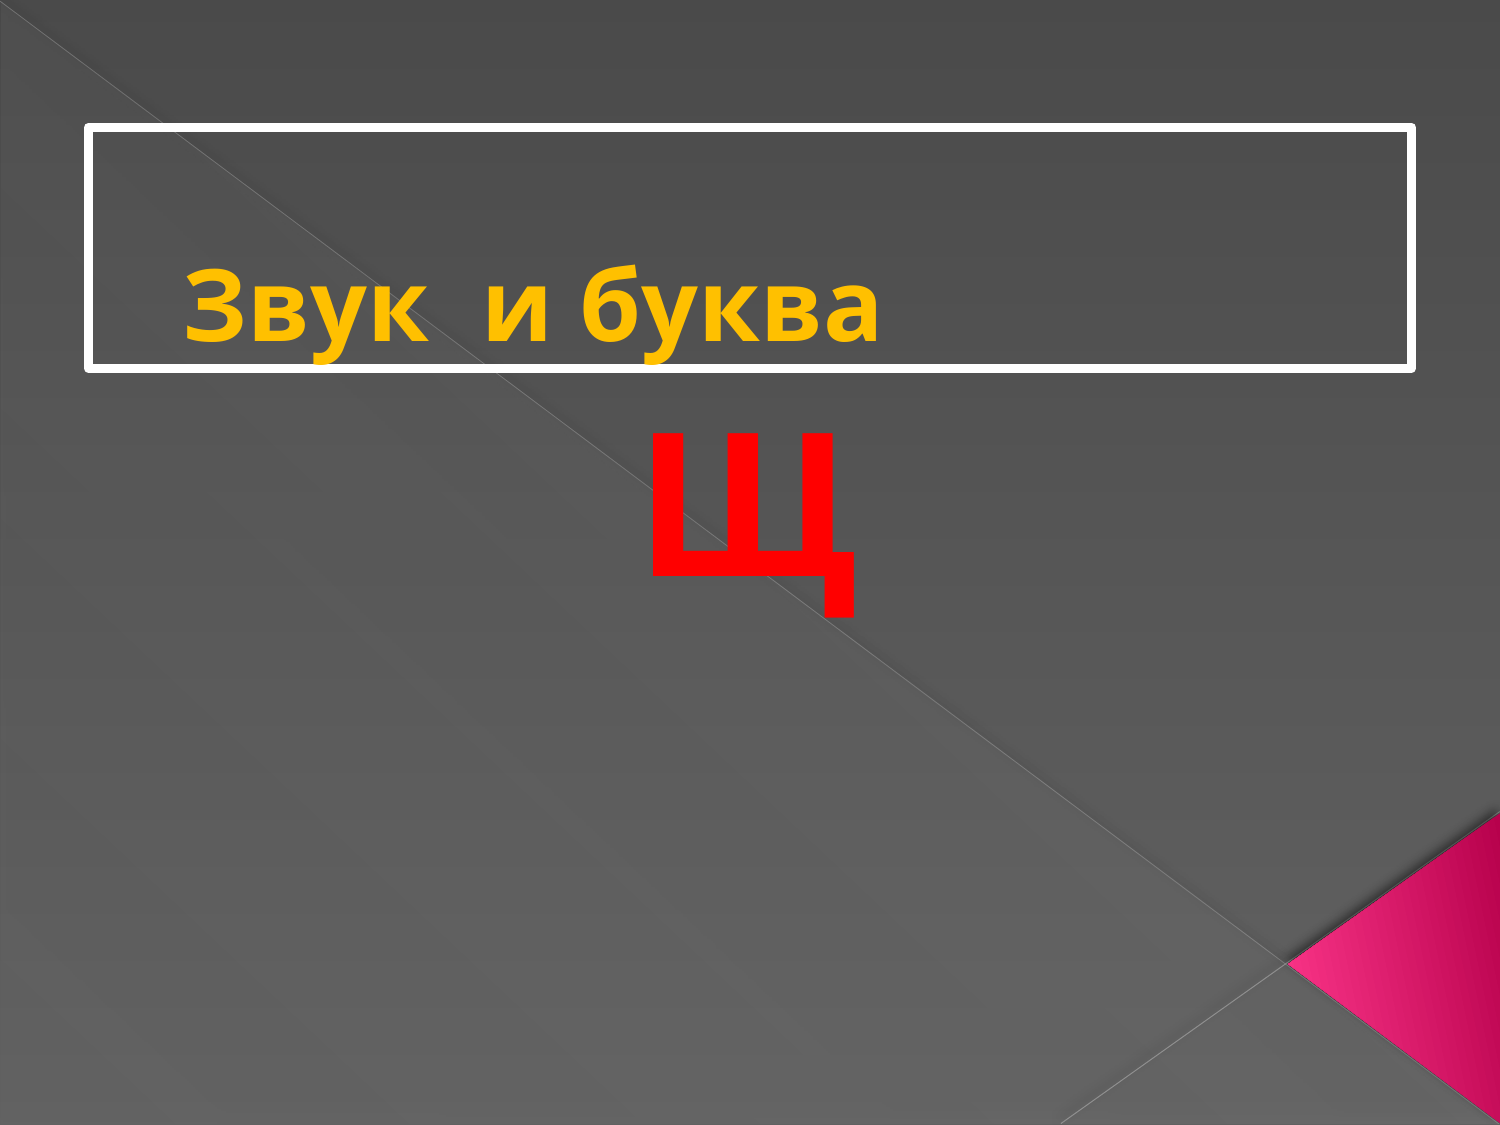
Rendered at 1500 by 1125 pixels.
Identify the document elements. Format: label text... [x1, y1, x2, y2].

title Звук и буква [88, 127, 1412, 369]
subtitle Щ [88, 369, 1412, 657]
